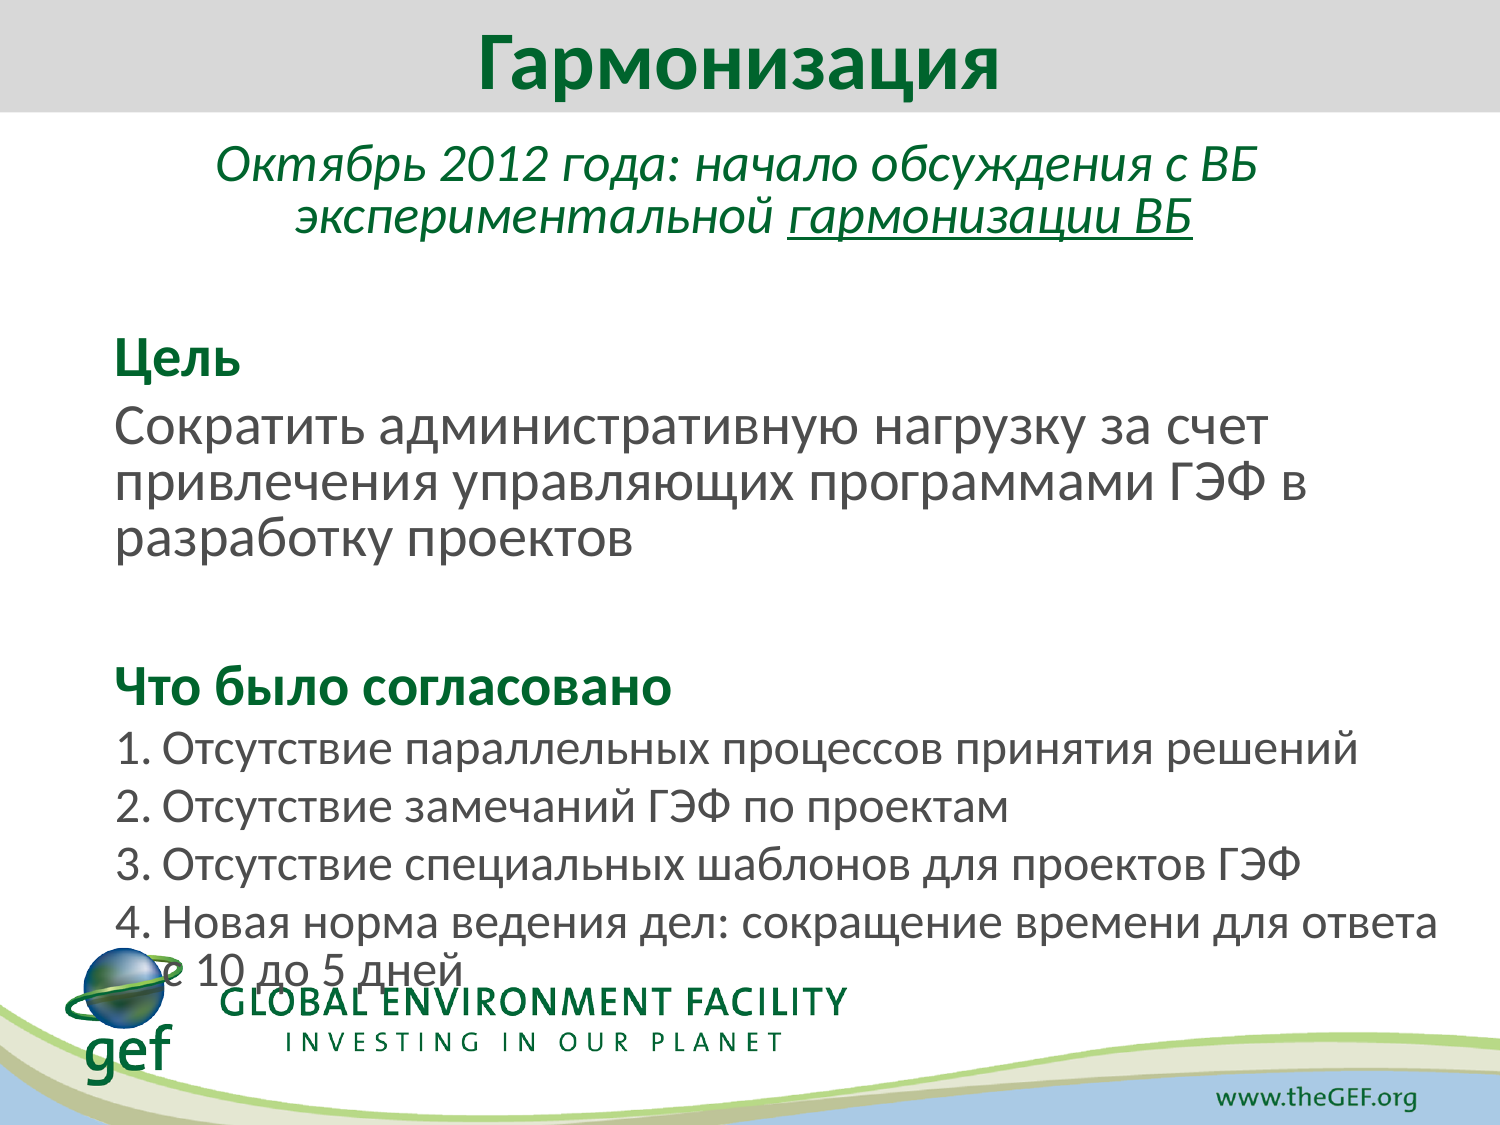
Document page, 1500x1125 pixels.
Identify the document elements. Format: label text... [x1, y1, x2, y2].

list Октябрь 2012 года: начало обсуждения с ВБ экспериментальной гармонизации ВБ Цель Сократить административную нагрузку за счет привлечения управляющих программами ГЭФ в разработку проектов Что было согласовано Отсутствие параллельных процессов принятия решений Отсутствие замечаний ГЭФ по проектам Отсутствие специальных шаблонов для проектов ГЭФ Новая норма ведения дел: сокращение времени для ответа с 10 до 5 дней [24, 132, 1463, 963]
text_box Гармонизация [0, 0, 1500, 113]
picture [0, 920, 1500, 1125]
